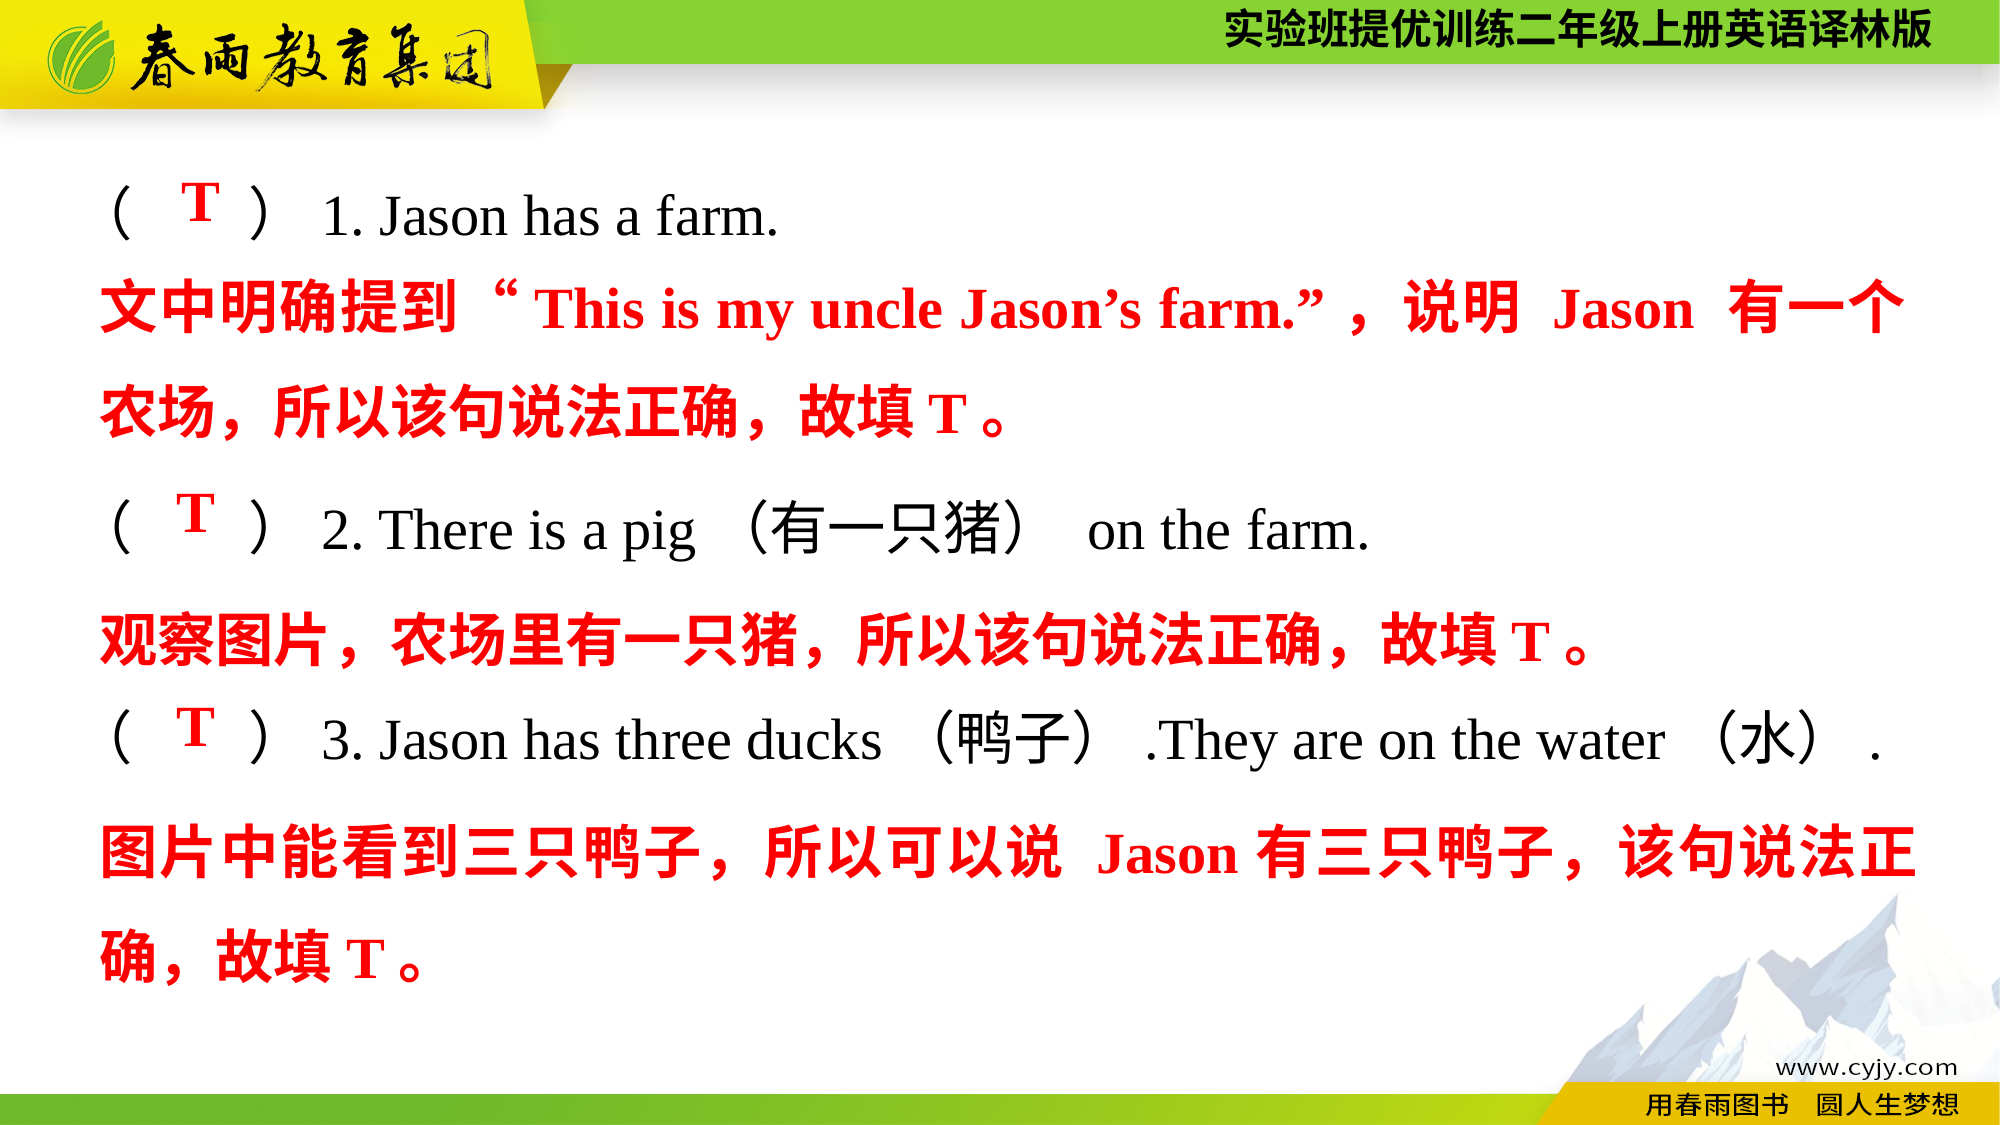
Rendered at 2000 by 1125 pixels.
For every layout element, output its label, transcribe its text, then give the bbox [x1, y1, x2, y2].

picture [0, 0, 2000, 1125]
text_box 观察图片，农场里有一只猪，所以该句说法正确，故填T。 [84, 560, 1969, 681]
text_box T [161, 467, 231, 552]
text_box 文中明确提到“This is my uncle Jason’s farm.”，说明 Jason 有一个农场，所以该句说法正确，故填T。 [84, 228, 1922, 453]
text_box T [166, 155, 235, 228]
text_box T [161, 681, 231, 766]
text_box 图片中能看到三只鸭子，所以可以说 Jason有三只鸭子，该句说法正确，故填T。 [84, 772, 1933, 998]
list （ ）1. Jason has a farm. （ ）2. There is a pig（有一只猪） on the farm. （ ）3. Jason has three ducks（鸭子）.They are on the water（水）. [59, 134, 1944, 786]
